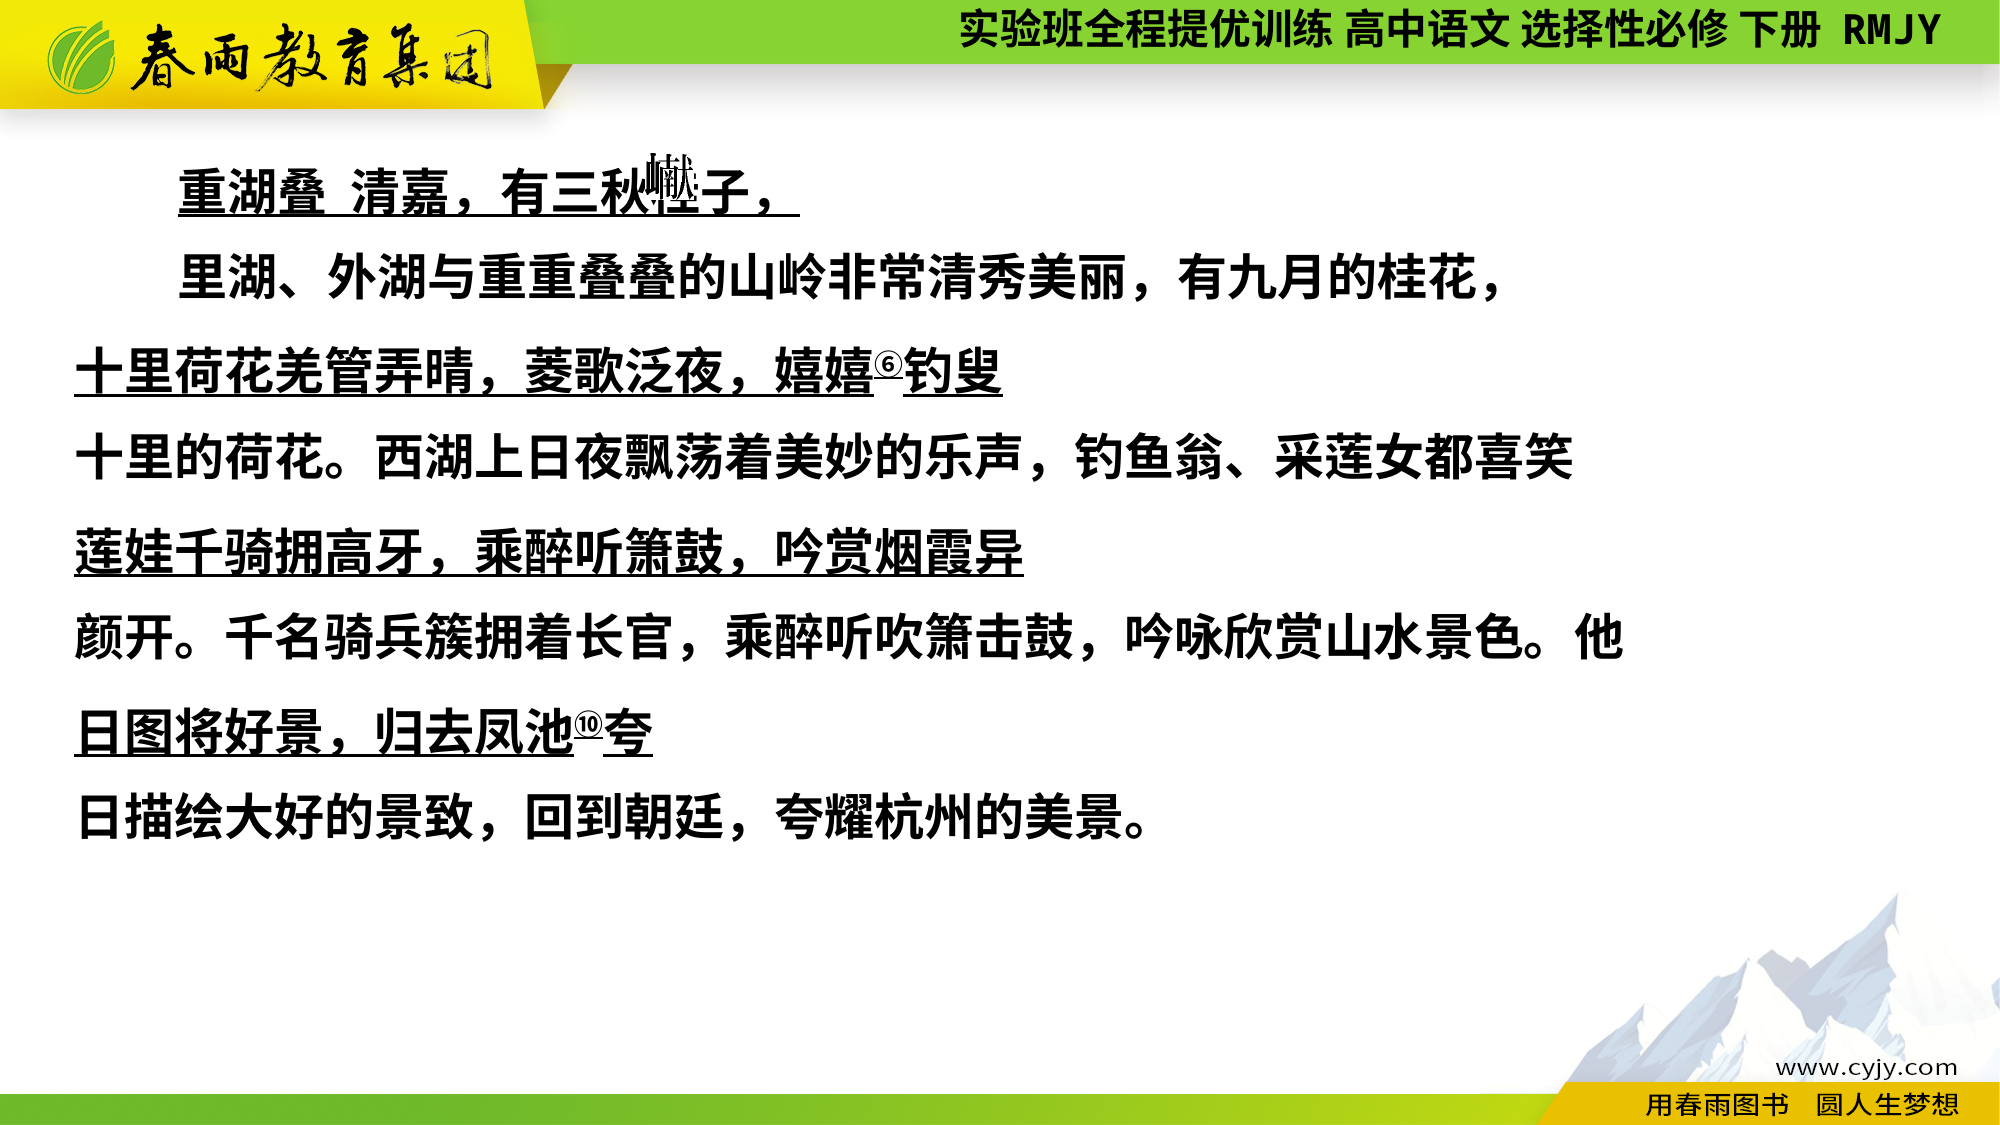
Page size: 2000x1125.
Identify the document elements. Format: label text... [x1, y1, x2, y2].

text_box 里湖、外湖与重重叠叠的山岭非常清秀美丽，有九月的桂花， 十里的荷花。西湖上日夜飘荡着美妙的乐声，钓鱼翁、采莲女都喜笑 颜开。千名骑兵簇拥着长官，乘醉听吹箫击鼓，吟咏欣赏山水景色。他 日描绘大好的景致，回到朝廷，夸耀杭州的美景。 [59, 208, 1944, 853]
picture [0, 0, 2000, 1125]
